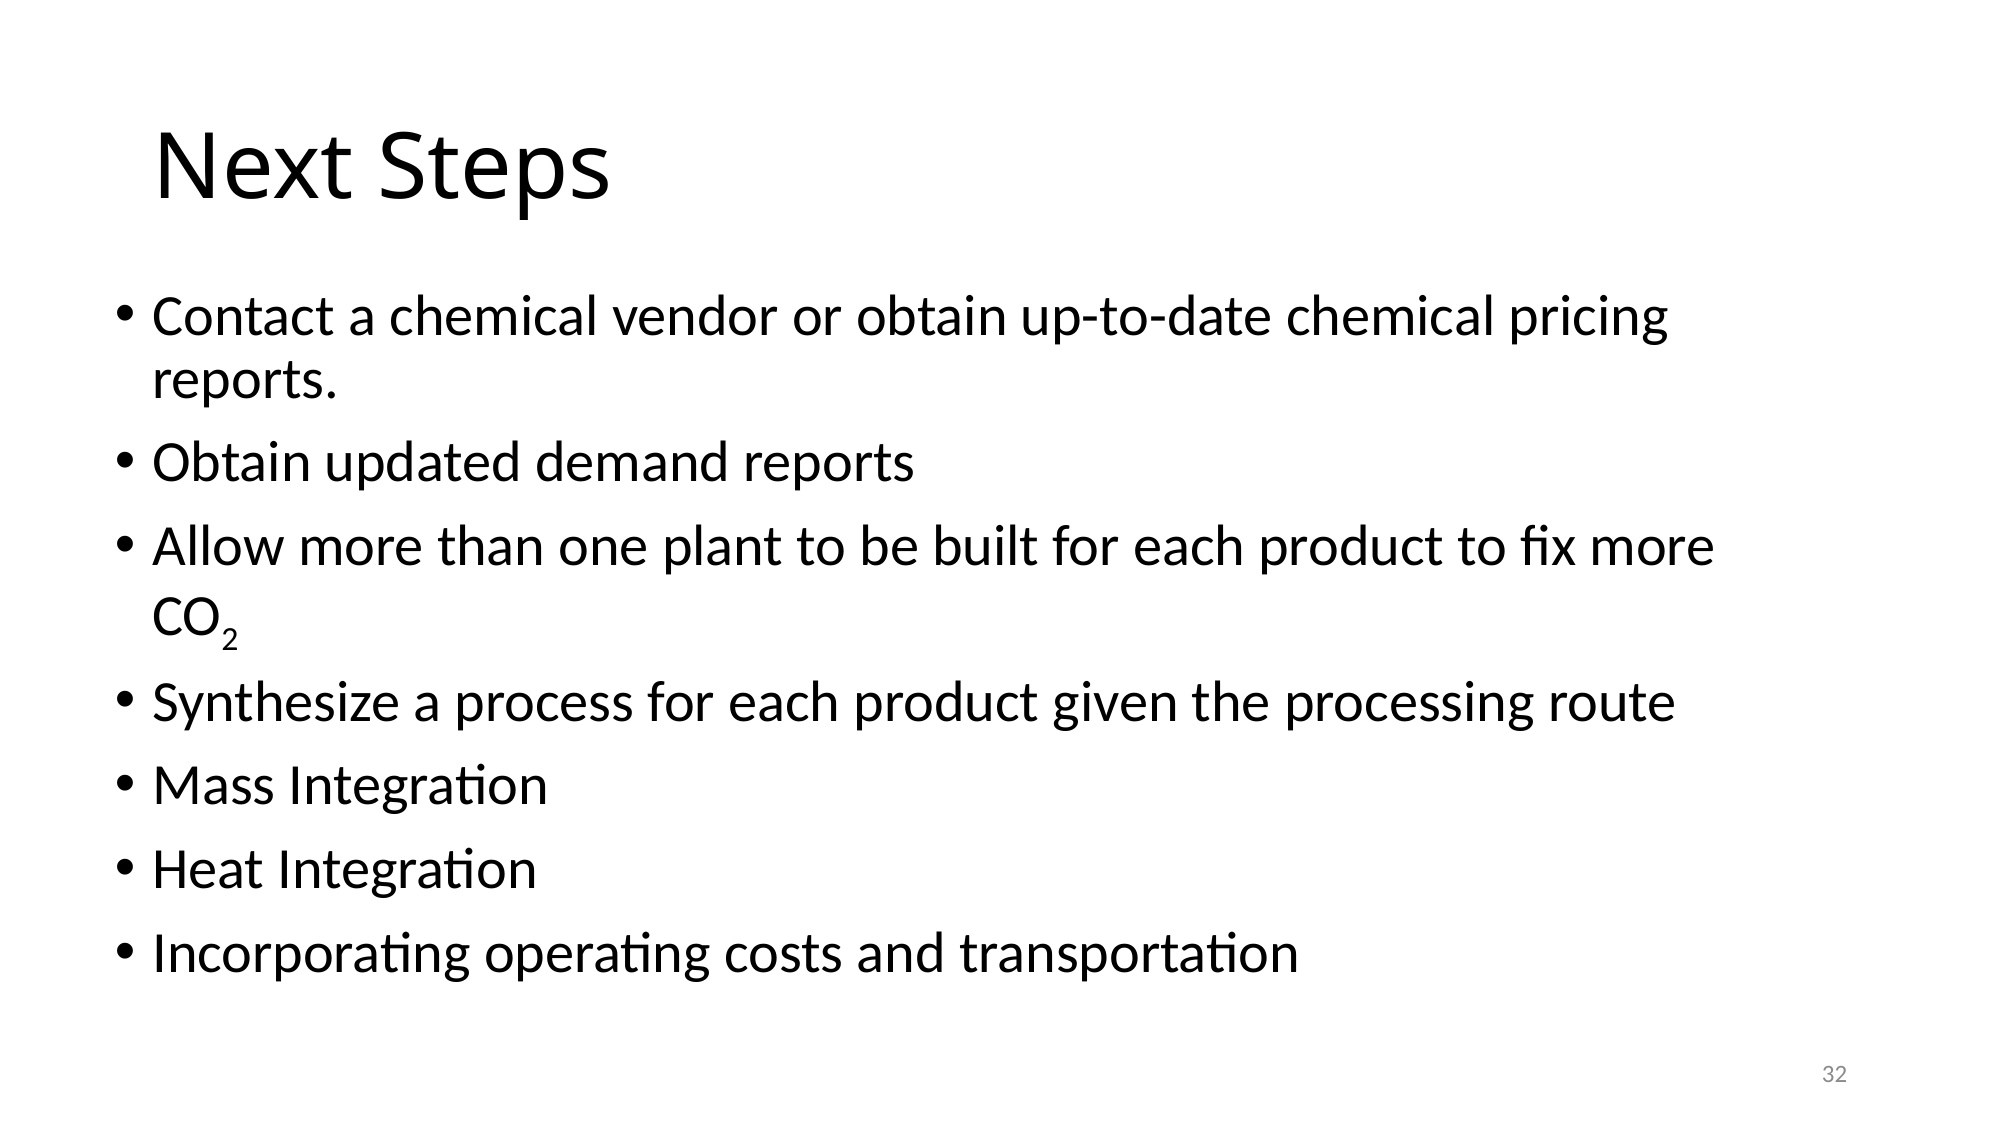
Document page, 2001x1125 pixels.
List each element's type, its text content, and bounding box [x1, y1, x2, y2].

title Next Steps [137, 59, 1863, 278]
list Contact a chemical vendor or obtain up-to-date chemical pricing reports. Obtain updated demand reports Allow more than one plant to be built for each product to fix more CO2 Synthesize a process for each product given the processing route Mass Integration Heat Integration Incorporating operating costs and transportation [99, 277, 1825, 992]
slide_number 32 [1412, 1042, 1863, 1103]
